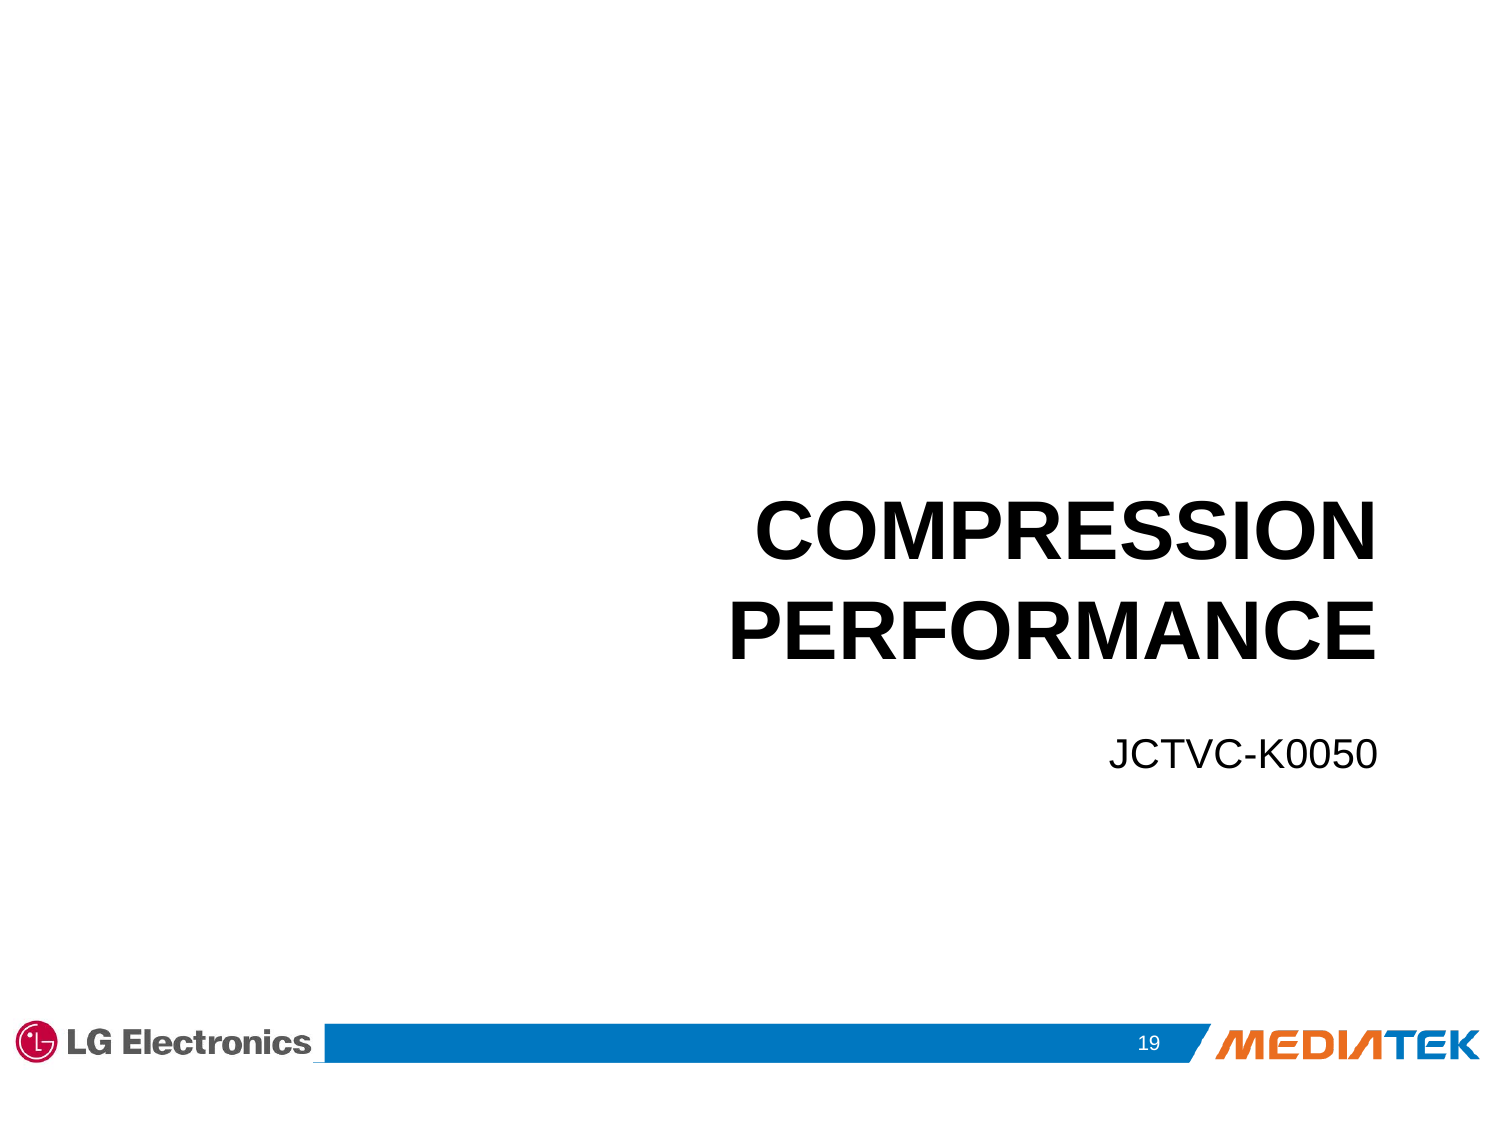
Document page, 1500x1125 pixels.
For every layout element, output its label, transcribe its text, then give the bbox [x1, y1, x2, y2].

picture [325, 1023, 1110, 1063]
slide_number 18 [1110, 1022, 1188, 1090]
picture [13, 1008, 313, 1075]
title Compression Performance JCTVC-K0050 [118, 468, 1394, 693]
picture [1188, 1023, 1480, 1063]
